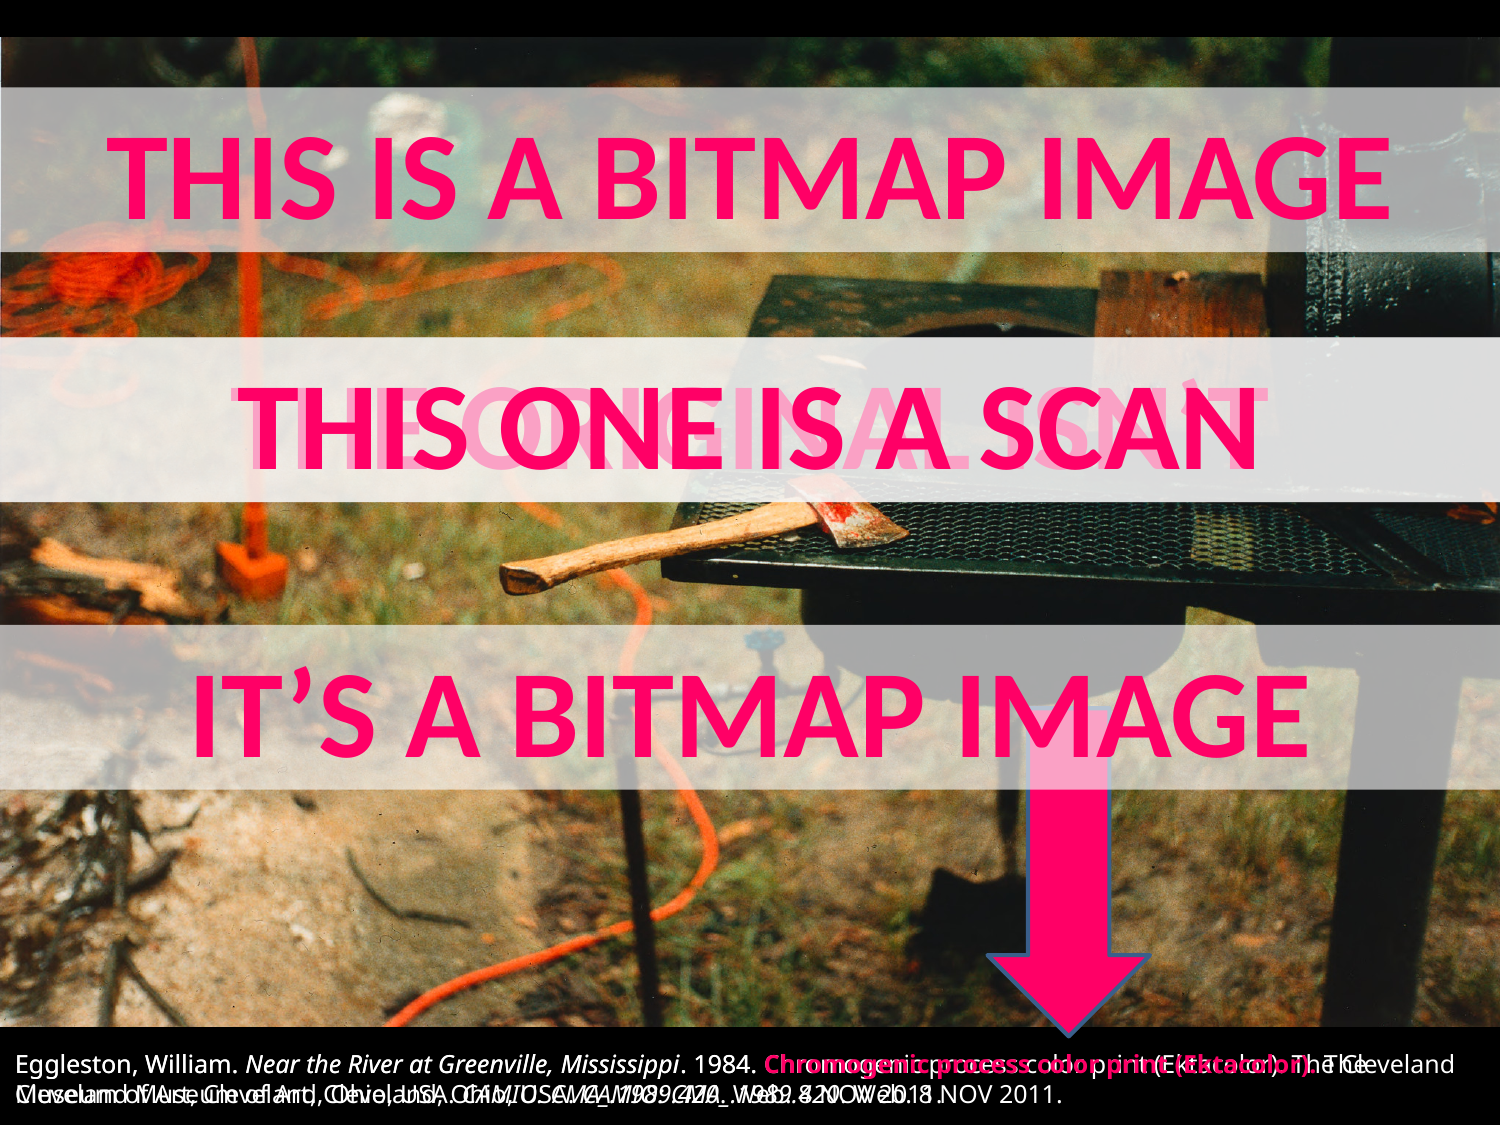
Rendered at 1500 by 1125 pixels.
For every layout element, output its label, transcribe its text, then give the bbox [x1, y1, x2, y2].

picture [0, 37, 1500, 1028]
text_box Eggleston, William. Near the River at Greenville, Mississippi. 1984. Chromogenic process color print (Ektacolor). The Cleveland Museum of Art, Cleveland, Ohio, USA. CAMIO: CMA_.1989.420. Web. 8 NOV 2011. [0, 1041, 1500, 1116]
